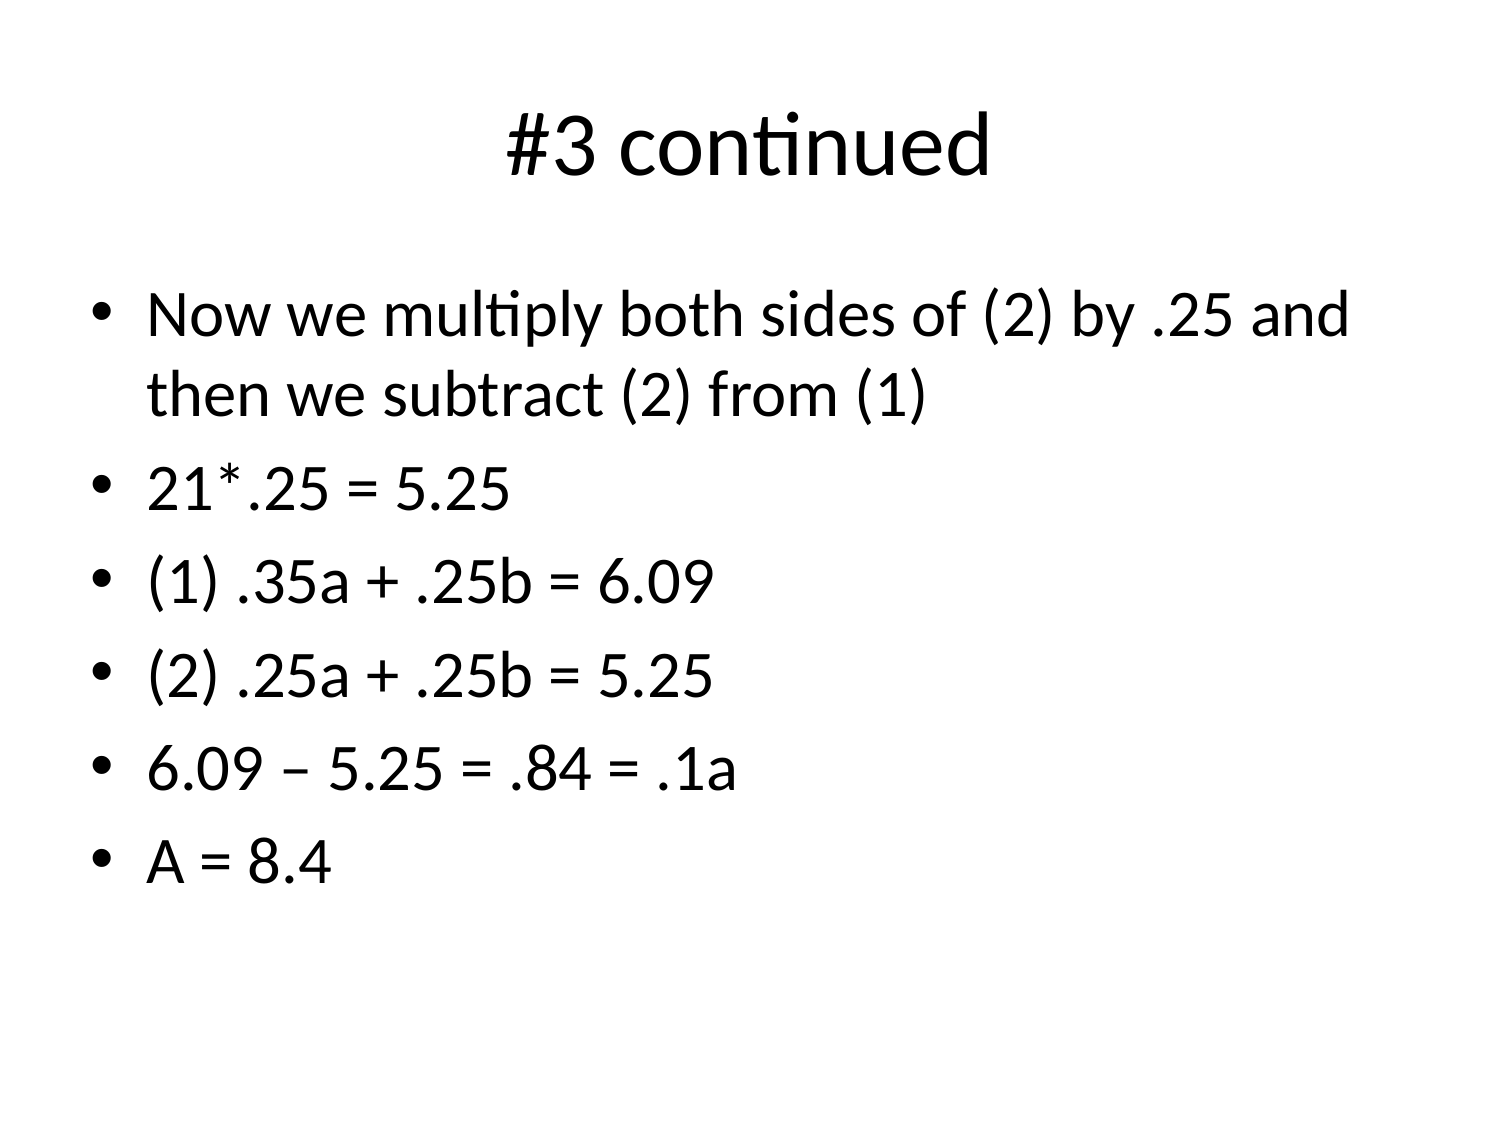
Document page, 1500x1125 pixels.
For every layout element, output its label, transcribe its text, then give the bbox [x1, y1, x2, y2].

list Now we multiply both sides of (2) by .25 and then we subtract (2) from (1) 21*.25 = 5.25 (1) .35a + .25b = 6.09 (2) .25a + .25b = 5.25 6.09 – 5.25 = .84 = .1a A = 8.4 [75, 262, 1425, 1005]
title #3 continued [75, 45, 1425, 233]
